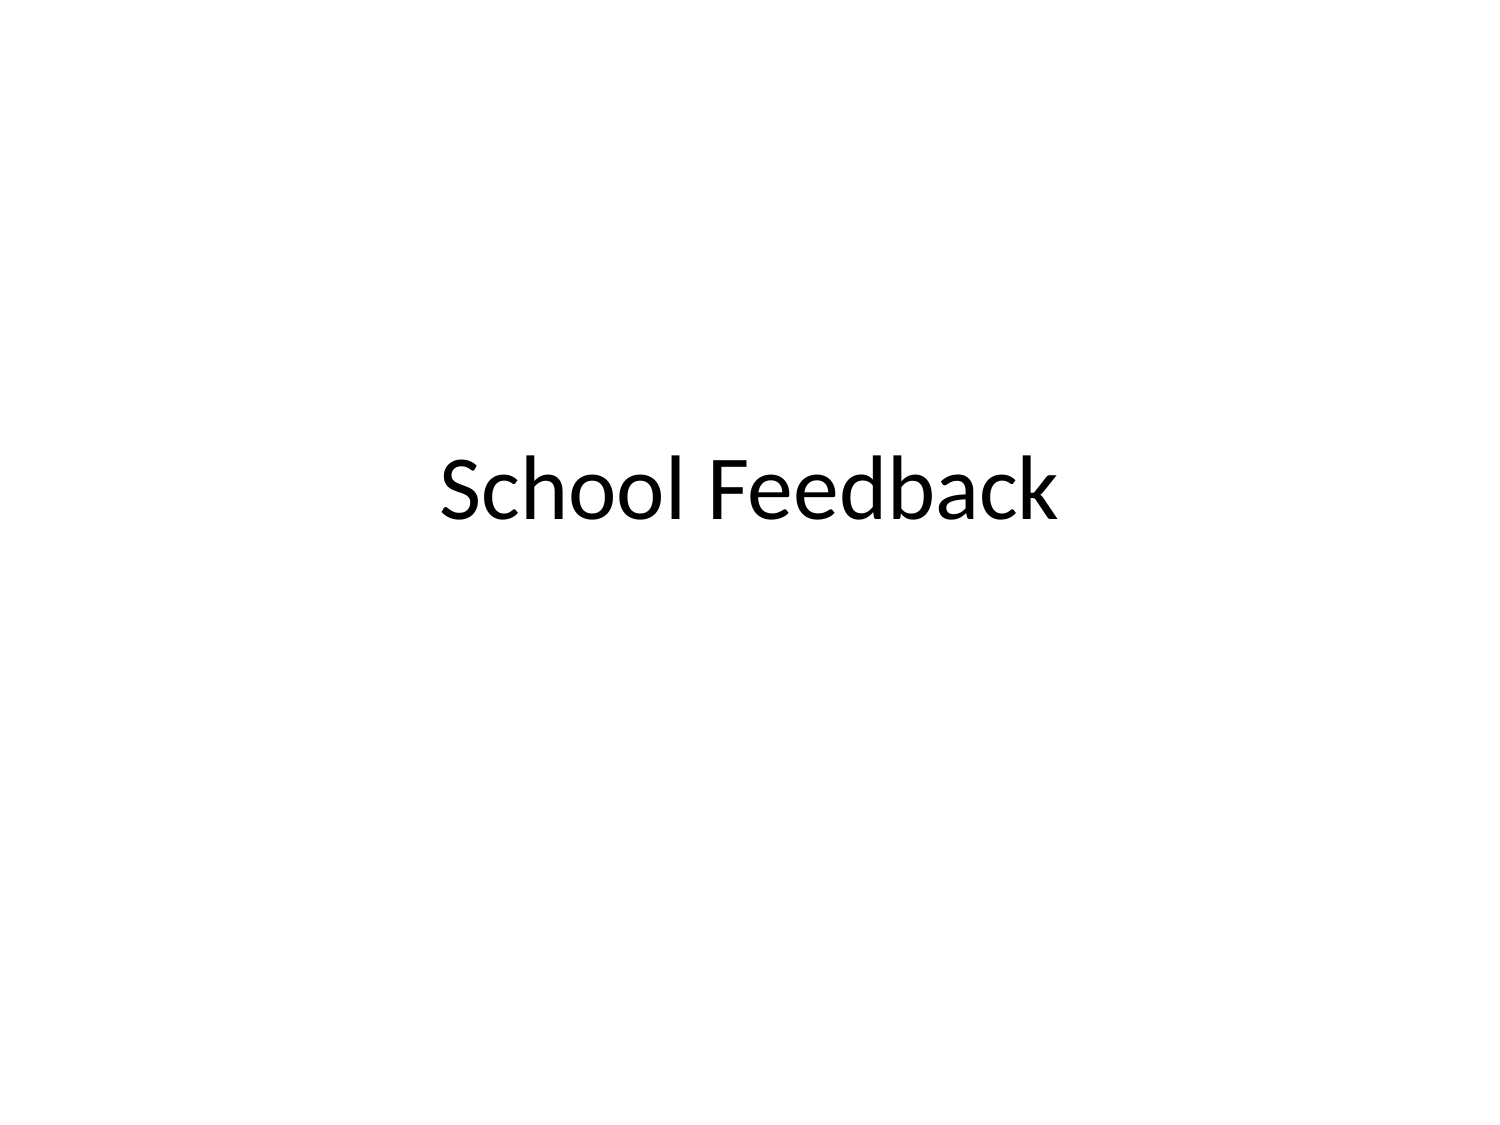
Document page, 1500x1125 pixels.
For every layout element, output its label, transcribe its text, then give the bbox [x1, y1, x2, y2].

title School Feedback [0, 362, 1500, 604]
